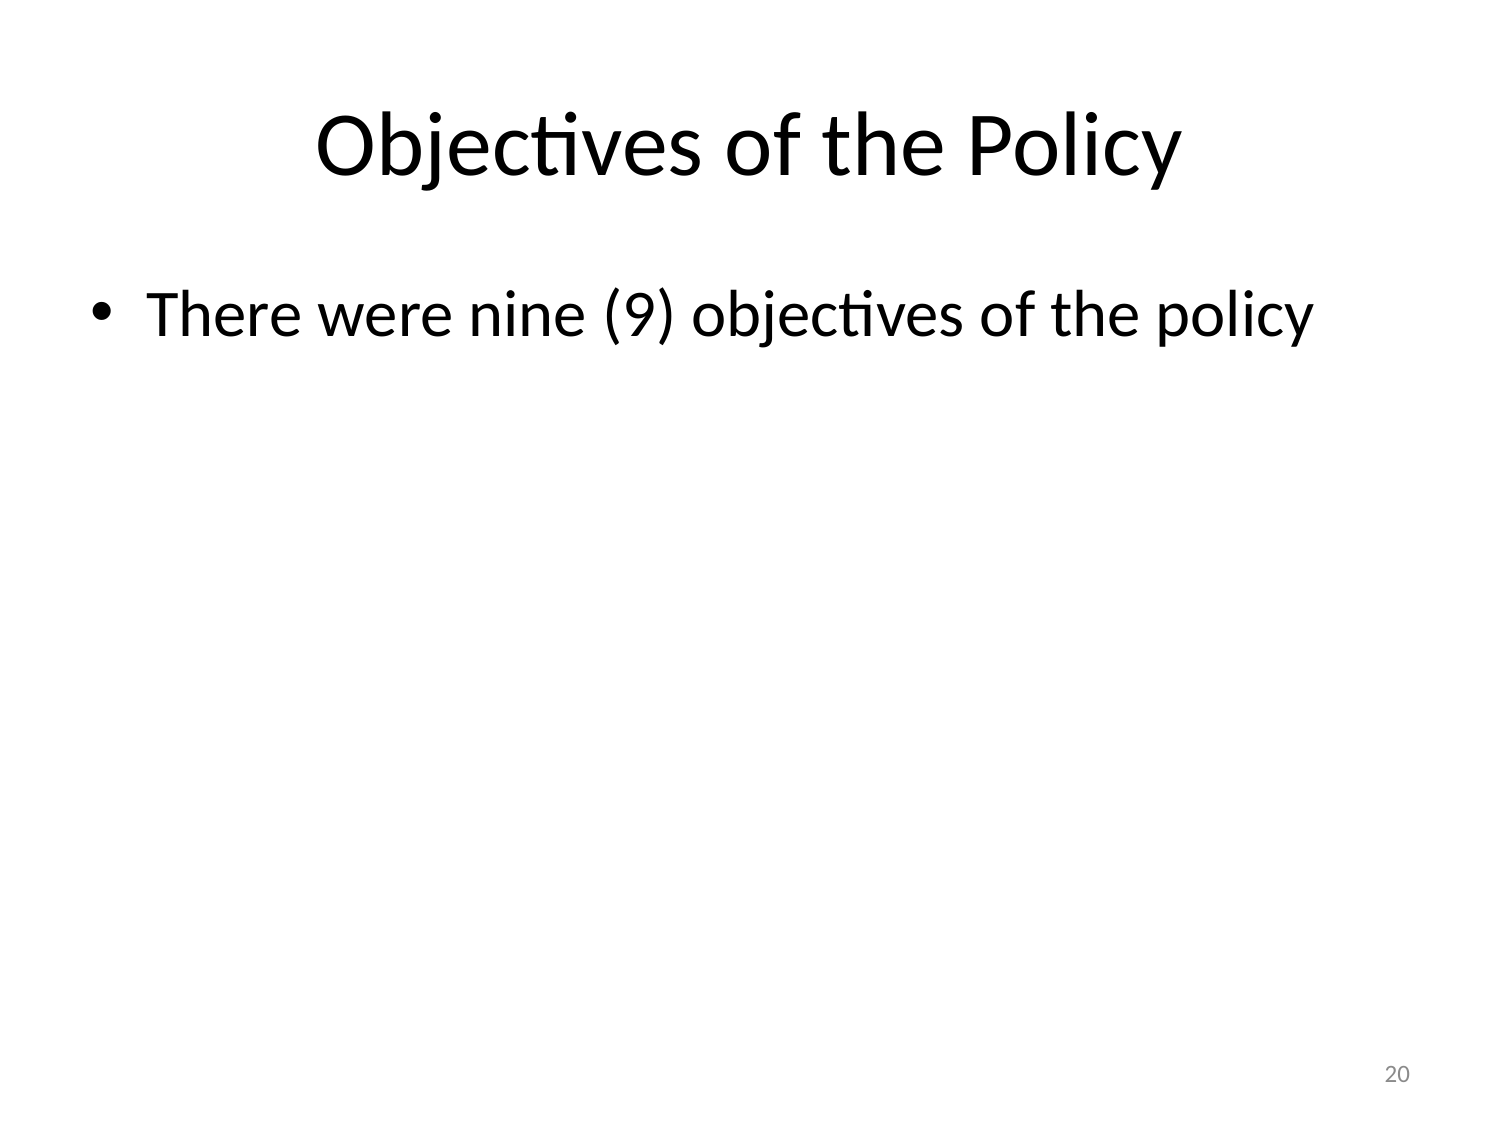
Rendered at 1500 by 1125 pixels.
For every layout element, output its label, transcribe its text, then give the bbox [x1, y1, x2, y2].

list There were nine (9) objectives of the policy [75, 262, 1425, 1005]
slide_number 20 [1074, 1042, 1425, 1103]
title Objectives of the Policy [75, 45, 1425, 233]
